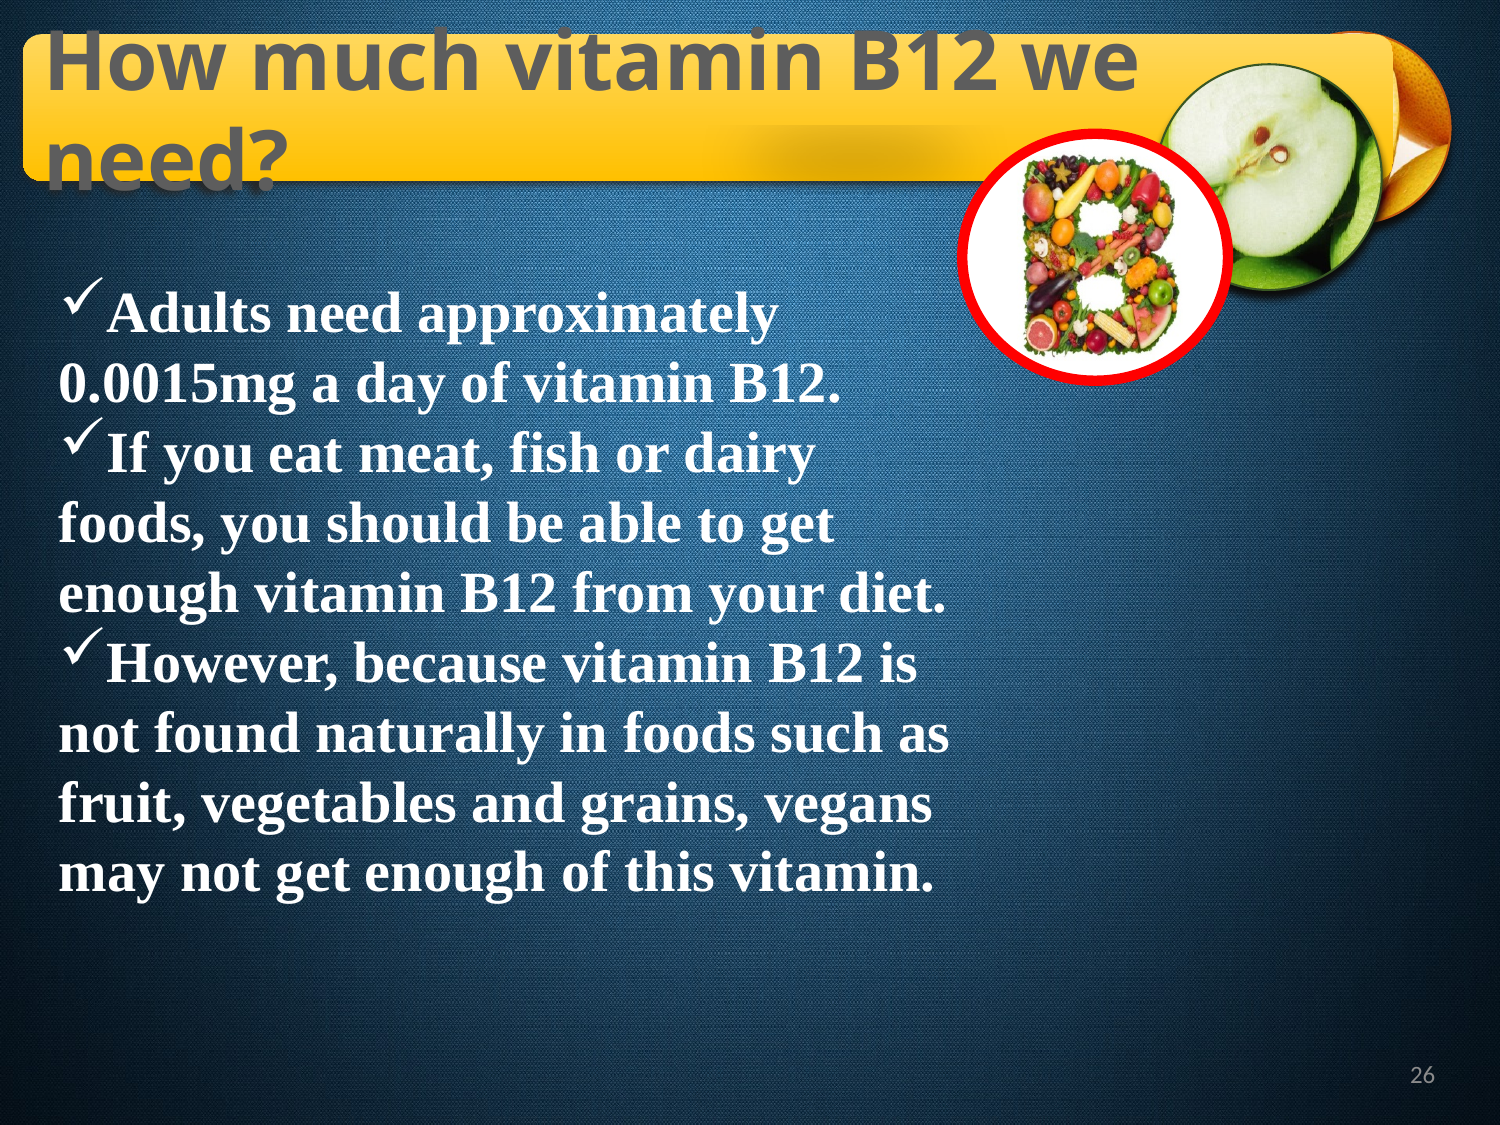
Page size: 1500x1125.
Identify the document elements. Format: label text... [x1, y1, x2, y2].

picture [0, 0, 1500, 1125]
text_box Adults need approximately 0.0015mg a day of vitamin B12. If you eat meat, fish or dairy foods, you should be able to get enough vitamin B12 from your diet. However, because vitamin B12 is not found naturally in foods such as fruit, vegetables and grains, vegans may not get enough of this vitamin. [43, 266, 994, 911]
text_box [1163, 63, 1383, 291]
text_box [1386, 36, 1452, 220]
slide_number 26 [1377, 1043, 1451, 1104]
text_box How much vitamin B12 we need? [21, 33, 1394, 182]
